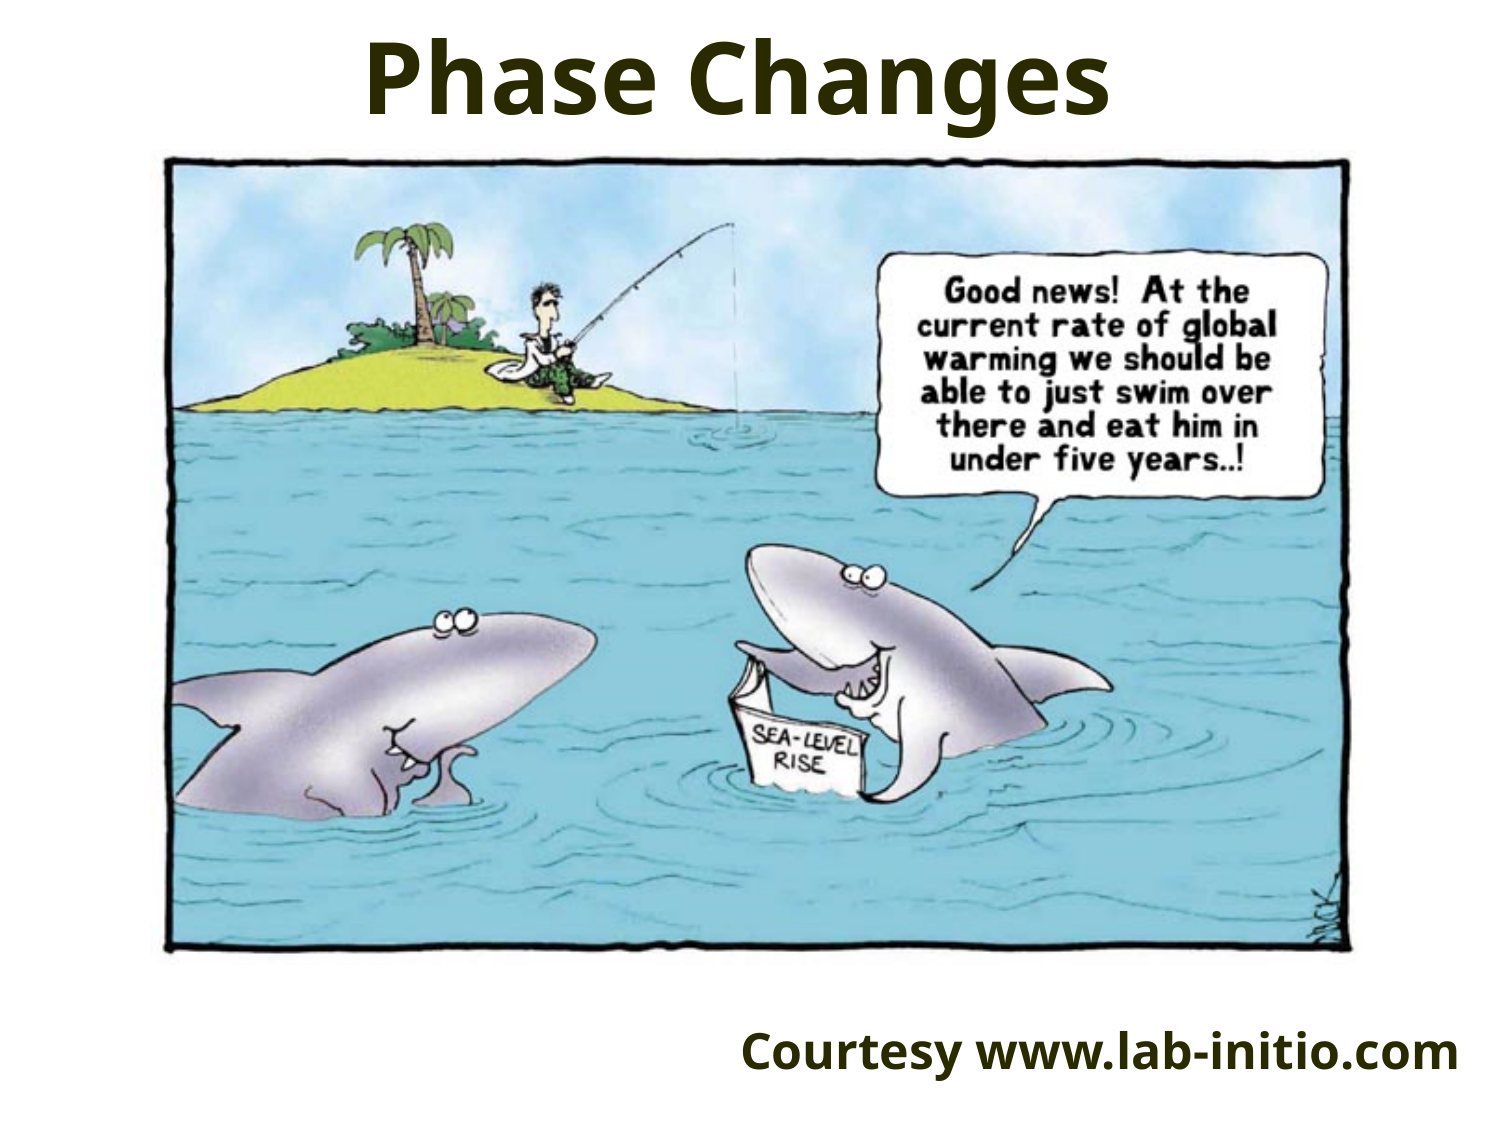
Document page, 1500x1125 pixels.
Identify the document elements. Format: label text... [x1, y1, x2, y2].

picture [149, 149, 1363, 965]
title Phase Changes [99, 0, 1376, 151]
text_box Courtesy www.lab-initio.com [725, 1012, 1476, 1088]
